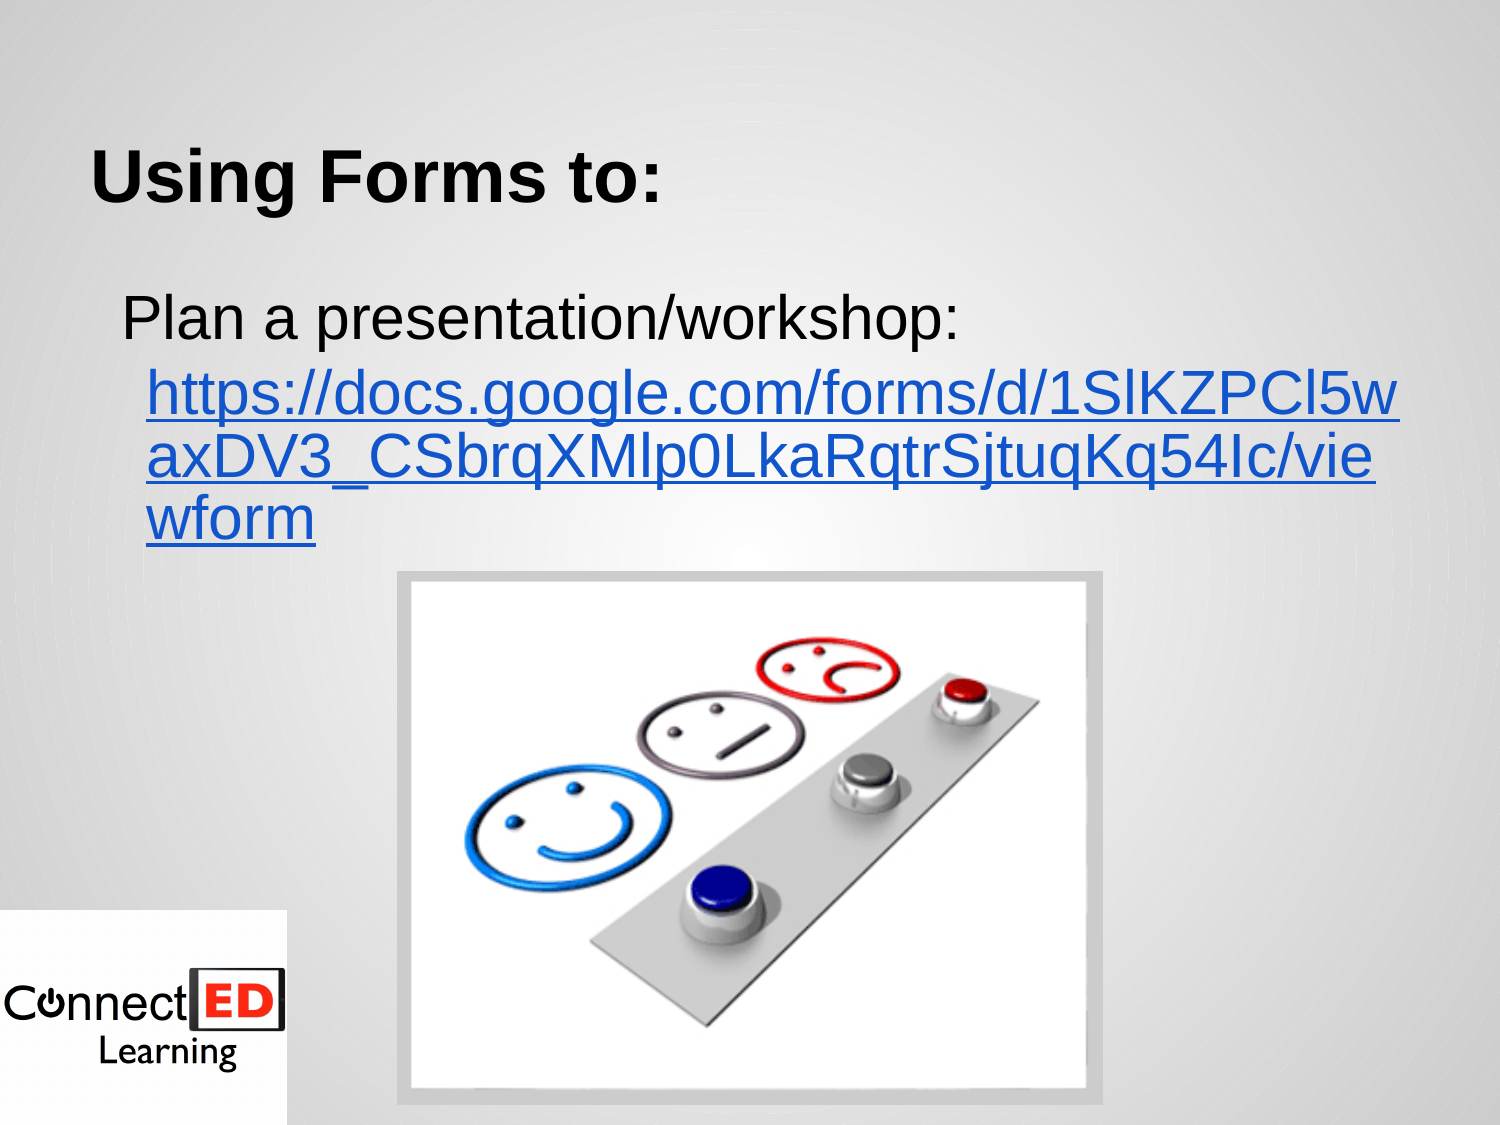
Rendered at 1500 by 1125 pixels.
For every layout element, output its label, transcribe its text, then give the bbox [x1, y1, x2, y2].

picture [397, 571, 1103, 1106]
list Plan a presentation/workshop: https://docs.google.com/forms/d/1SlKZPCl5waxDV3_CSbrqXMlp0LkaRqtrSjtuqKq54Ic/viewform [75, 262, 1425, 1078]
picture [0, 910, 287, 1125]
title Using Forms to: [75, 45, 1425, 233]
